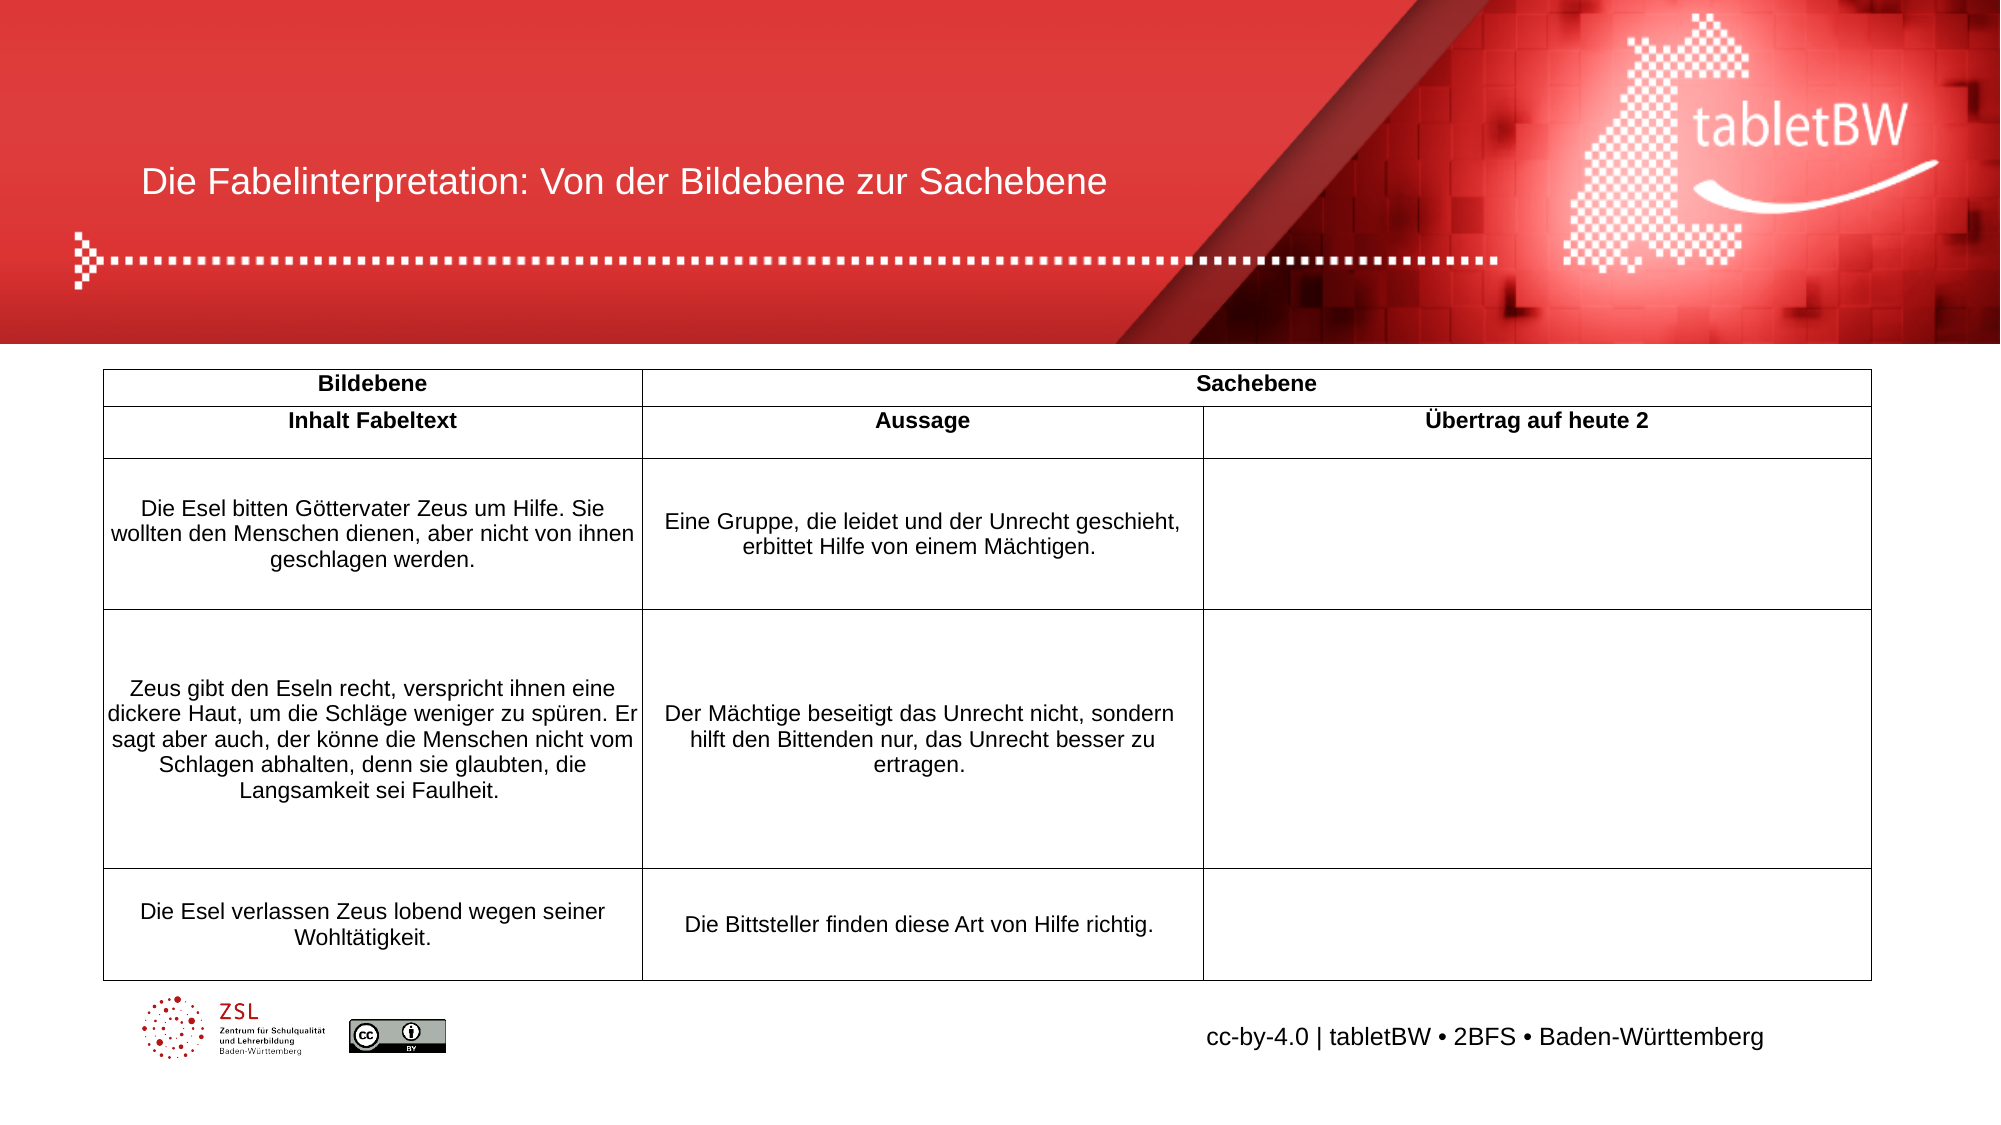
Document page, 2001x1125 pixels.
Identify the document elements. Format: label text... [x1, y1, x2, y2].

table_header Bildebene [104, 370, 642, 406]
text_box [126, 980, 1783, 1059]
table_cell Inhalt Fabeltext [104, 407, 642, 458]
picture [0, 0, 2000, 344]
table_cell Der Mächtige beseitigt das Unrecht nicht, sondern hilft den Bittenden nur, das Unrecht besser zu ertragen. [643, 610, 1203, 868]
table_cell Die Esel bitten Göttervater Zeus um Hilfe. Sie wollten den Menschen dienen, aber nicht von ihnen geschlagen werden. [104, 459, 642, 609]
table_header Sachebene [643, 370, 1871, 406]
table_cell Zeus gibt den Eseln recht, verspricht ihnen eine dickere Haut, um die Schläge weniger zu spüren. Er sagt aber auch, der könne die Menschen nicht vom Schlagen abhalten, denn sie glaubten, die Langsamkeit sei Faulheit. [104, 610, 642, 868]
table_cell [1204, 610, 1871, 868]
table_cell Eine Gruppe, die leidet und der Unrecht geschieht, erbittet Hilfe von einem Mächtigen. [643, 459, 1203, 609]
table_cell [1204, 459, 1871, 609]
table_cell [1204, 869, 1871, 980]
table_cell Aussage [643, 407, 1203, 458]
table_cell Die Esel verlassen Zeus lobend wegen seiner Wohltätigkeit. [104, 869, 642, 980]
table_cell Übertrag auf heute 2 [1204, 407, 1871, 458]
table_cell Die Bittsteller finden diese Art von Hilfe richtig. [643, 869, 1203, 980]
